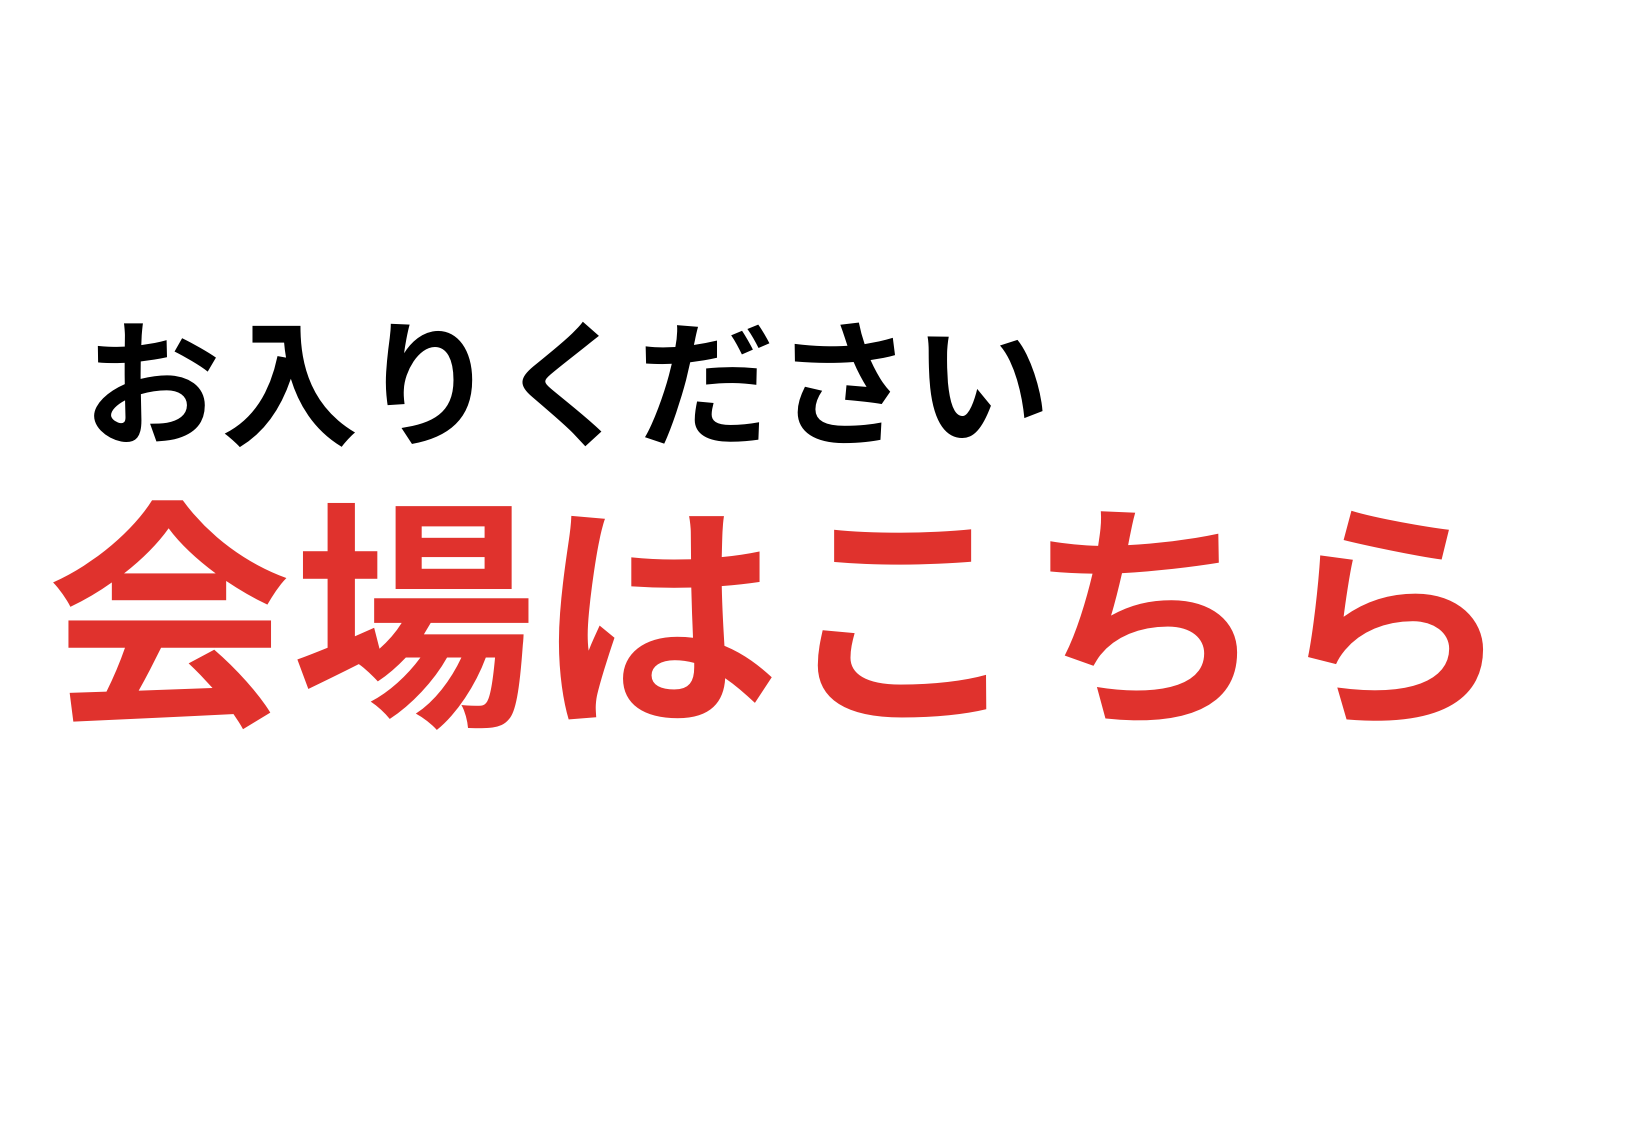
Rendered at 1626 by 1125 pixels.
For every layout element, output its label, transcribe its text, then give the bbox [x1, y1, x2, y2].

text_box 会場はこちら [32, 456, 1569, 764]
text_box お入りください [68, 290, 1581, 471]
